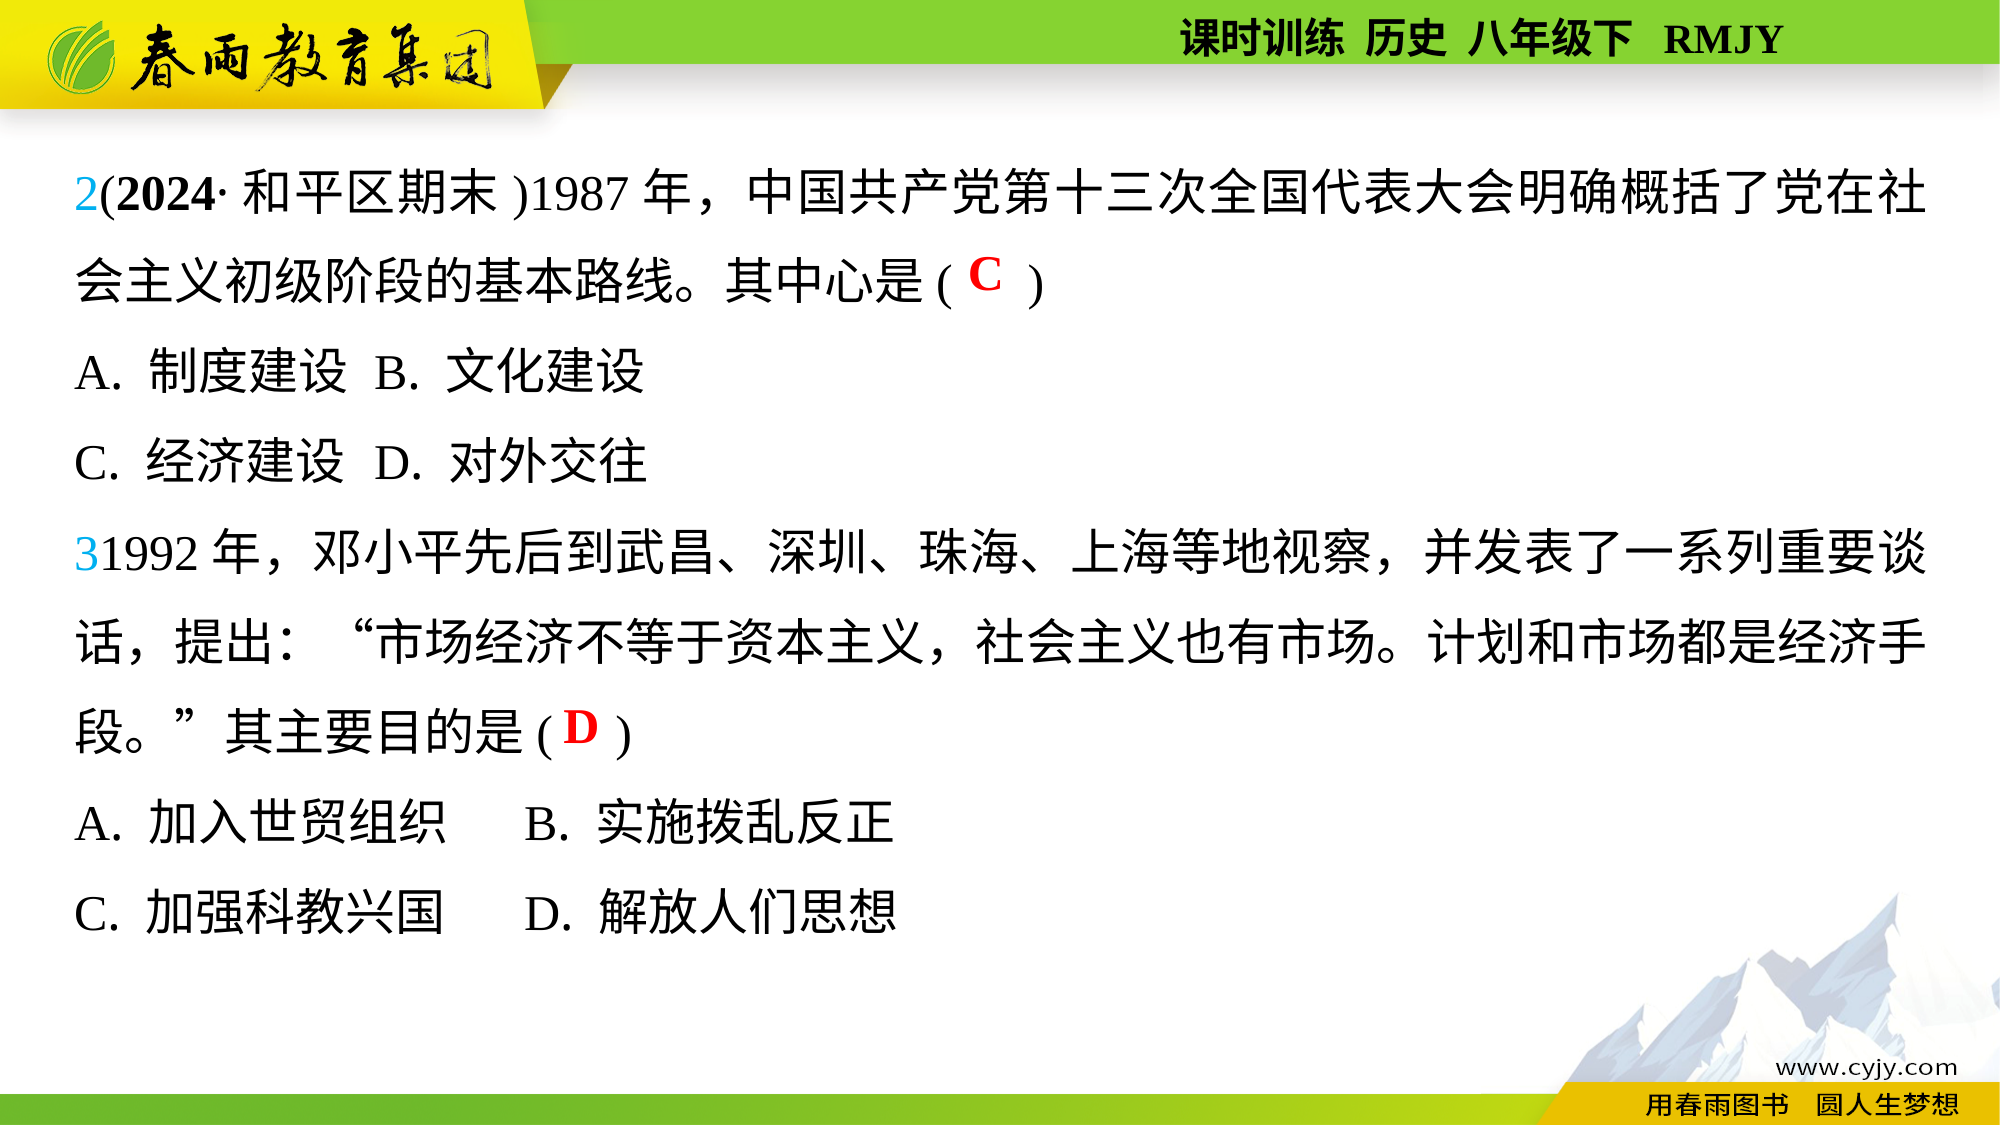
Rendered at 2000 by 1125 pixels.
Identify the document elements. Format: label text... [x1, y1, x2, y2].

text_box D [548, 686, 615, 762]
text_box C [953, 233, 1019, 308]
picture [0, 0, 2000, 1125]
list 2(2024·和平区期末)1987年，中国共产党第十三次全国代表大会明确概括了党在社会主义初级阶段的基本路线。其中心是( ) A. 制度建设 B. 文化建设 C. 经济建设 D. 对外交往 31992年，邓小平先后到武昌、深圳、珠海、上海等地视察，并发表了一系列重要谈话，提出：“市场经济不等于资本主义，社会主义也有市场。计划和市场都是经济手段。”其主要目的是( ) A. 加入世贸组织 B. 实施拨乱反正 C. 加强科教兴国 D. 解放人们思想 [59, 122, 1944, 944]
